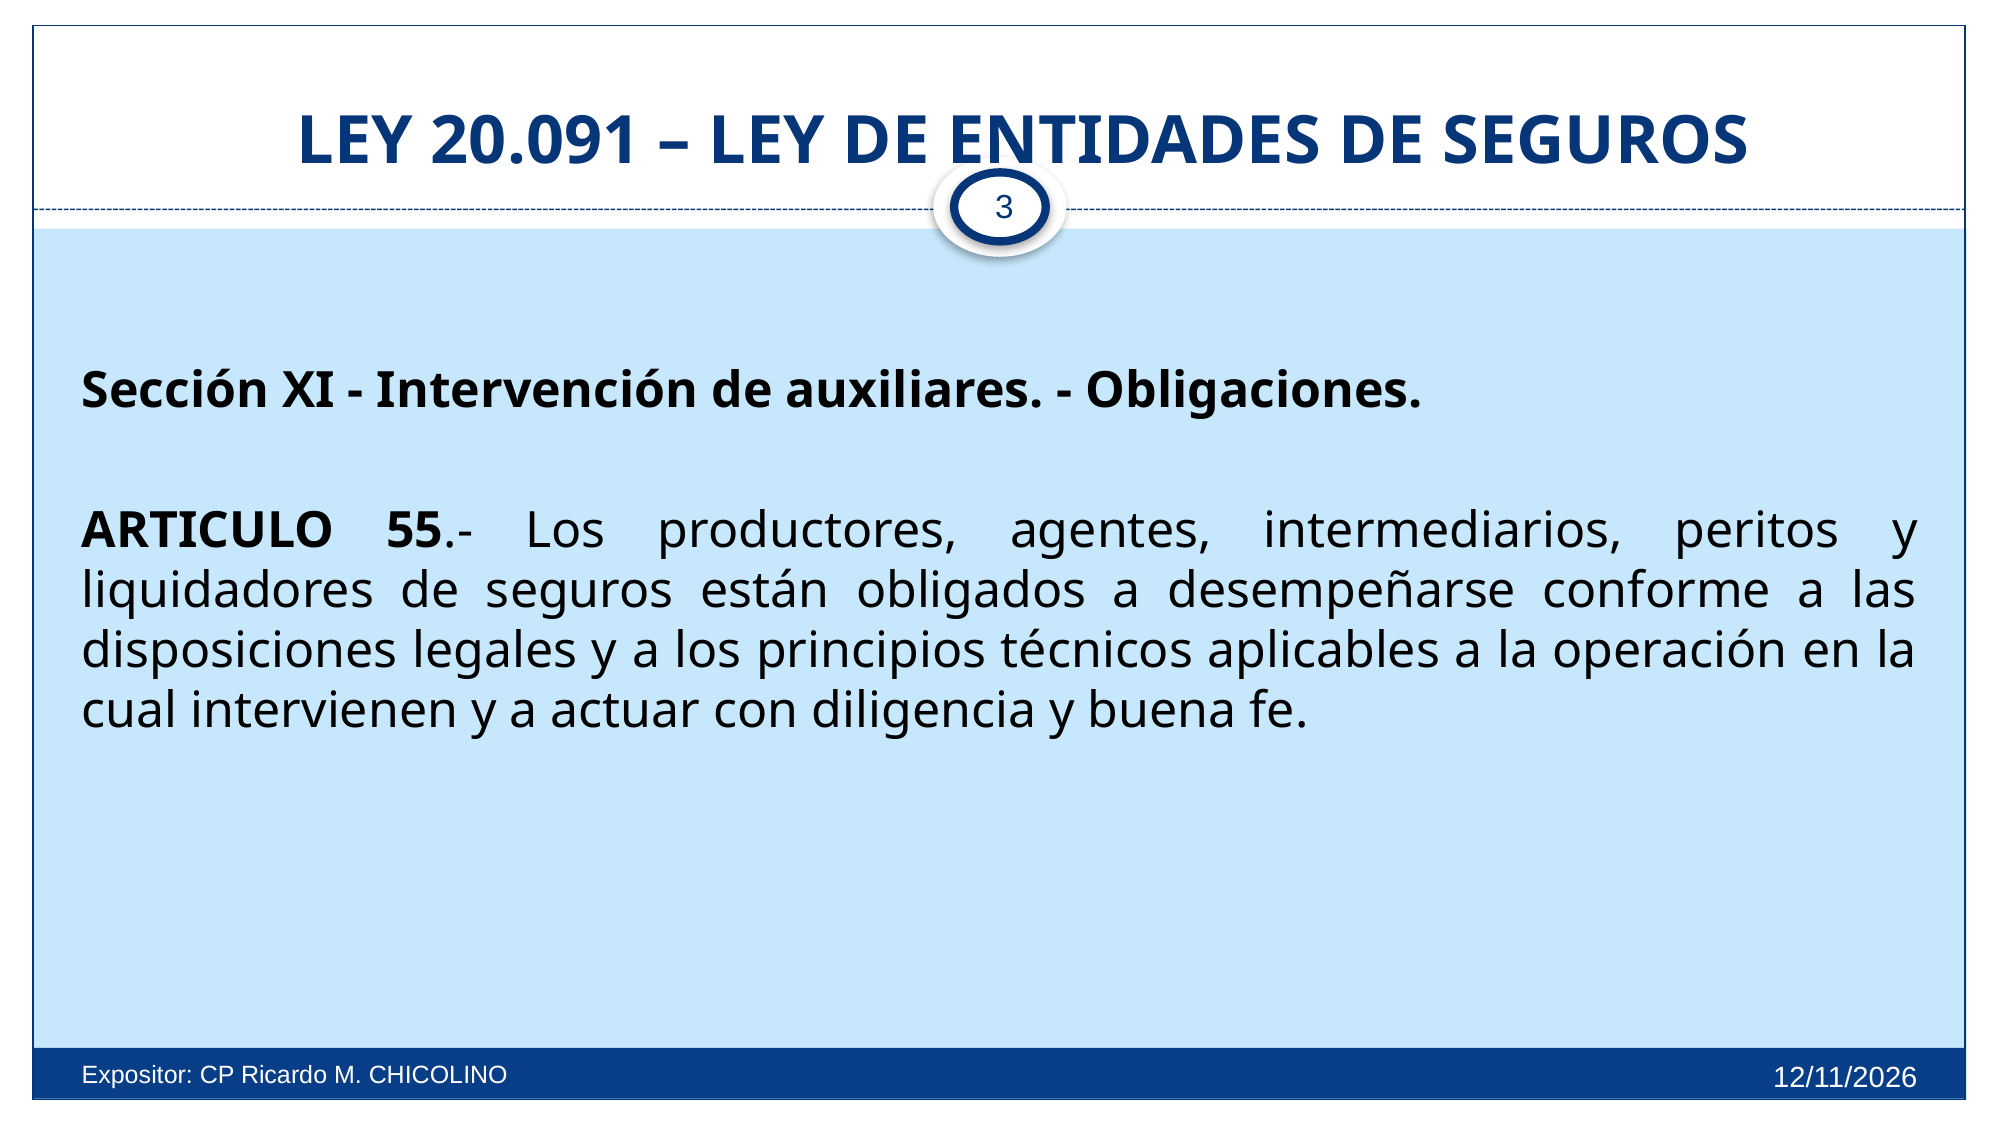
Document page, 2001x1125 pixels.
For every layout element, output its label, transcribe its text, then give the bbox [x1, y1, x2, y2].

title LEY 20.091 – LEY DE ENTIDADES DE SEGUROS [90, 54, 1957, 185]
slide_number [1266, 1050, 1933, 1111]
list Sección XI - Intervención de auxiliares. - Obligaciones. ARTICULO 55.- Los productores, agentes, intermediarios, peritos y liquidadores de seguros están obligados a desempeñarse conforme a las disposiciones legales y a los principios técnicos aplicables a la operación en la cual intervienen y a actuar con diligencia y buena fe. [66, 349, 1934, 1005]
footer Expositor: CP Ricardo M. CHICOLINO [66, 1051, 850, 1112]
slide_number 3 [954, 168, 1055, 241]
